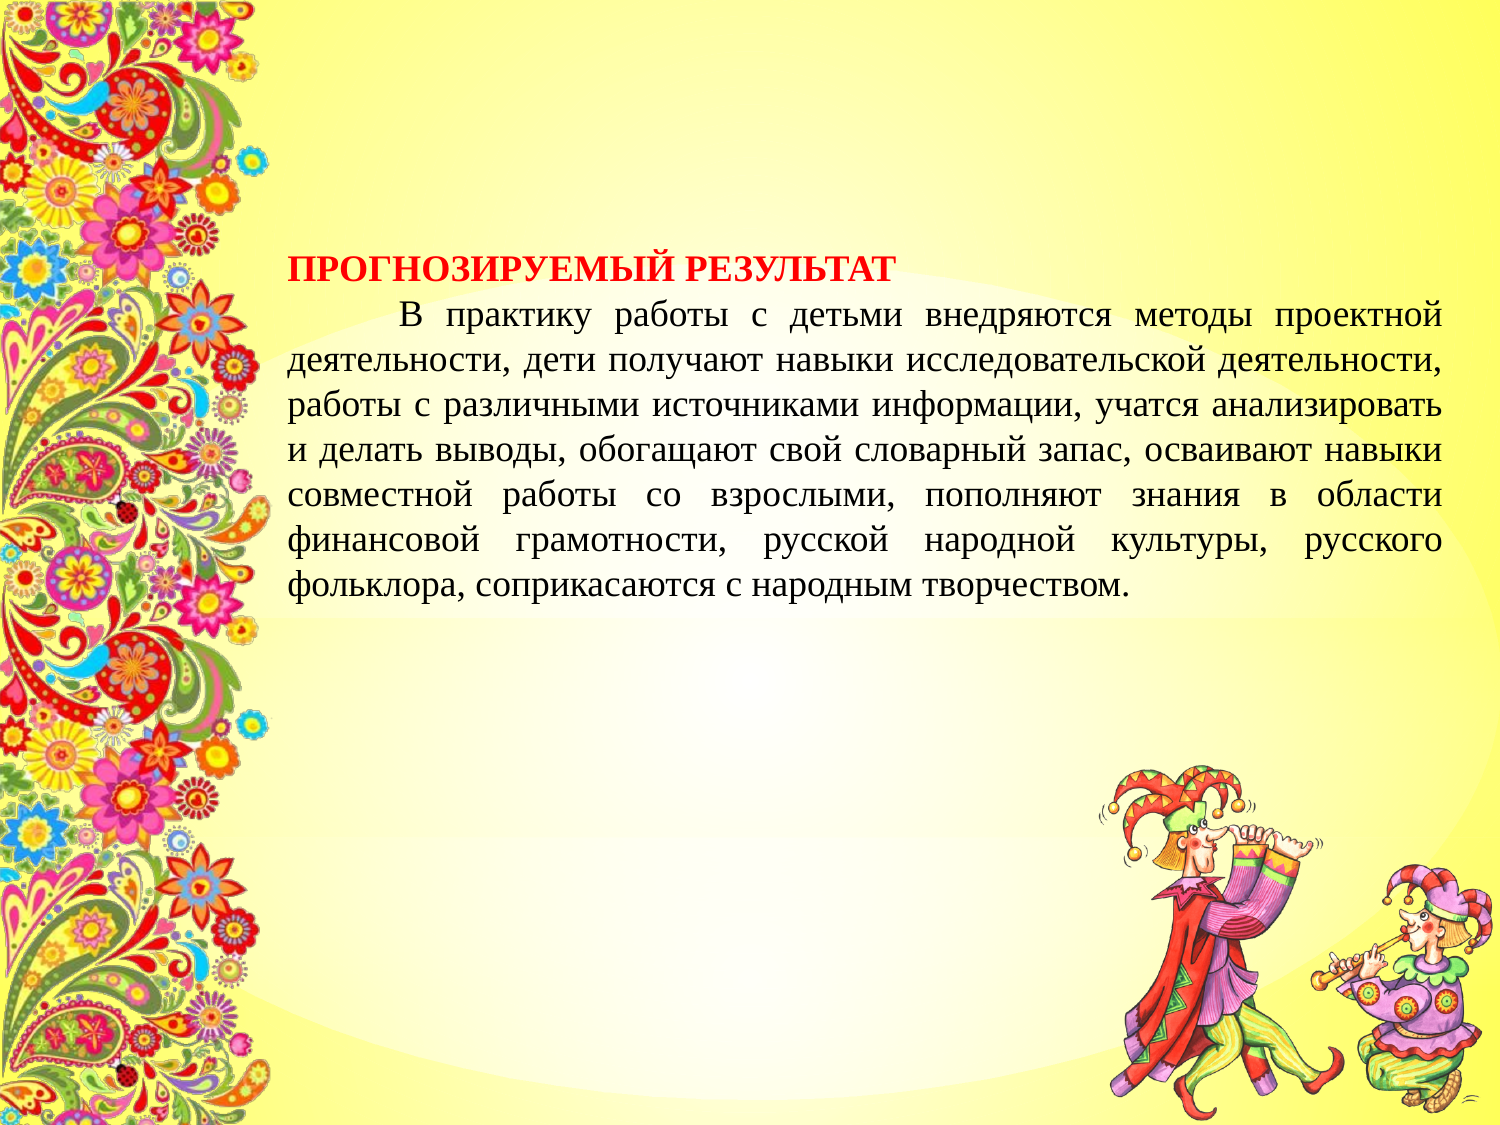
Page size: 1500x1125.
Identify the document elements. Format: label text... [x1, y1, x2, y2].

text_box Прогнозируемый Результат В практику работы с детьми внедряются методы проектной деятельности, дети получают навыки исследовательской деятельности, работы с различными источниками информации, учатся анализировать и делать выводы, обогащают свой словарный запас, осваивают навыки совместной работы со взрослыми, пополняют знания в области финансовой грамотности, русской народной культуры, русского фольклора, соприкасаются с народным творчеством. [272, 236, 1459, 612]
picture [0, 1, 702, 1125]
picture [1091, 760, 1498, 1125]
